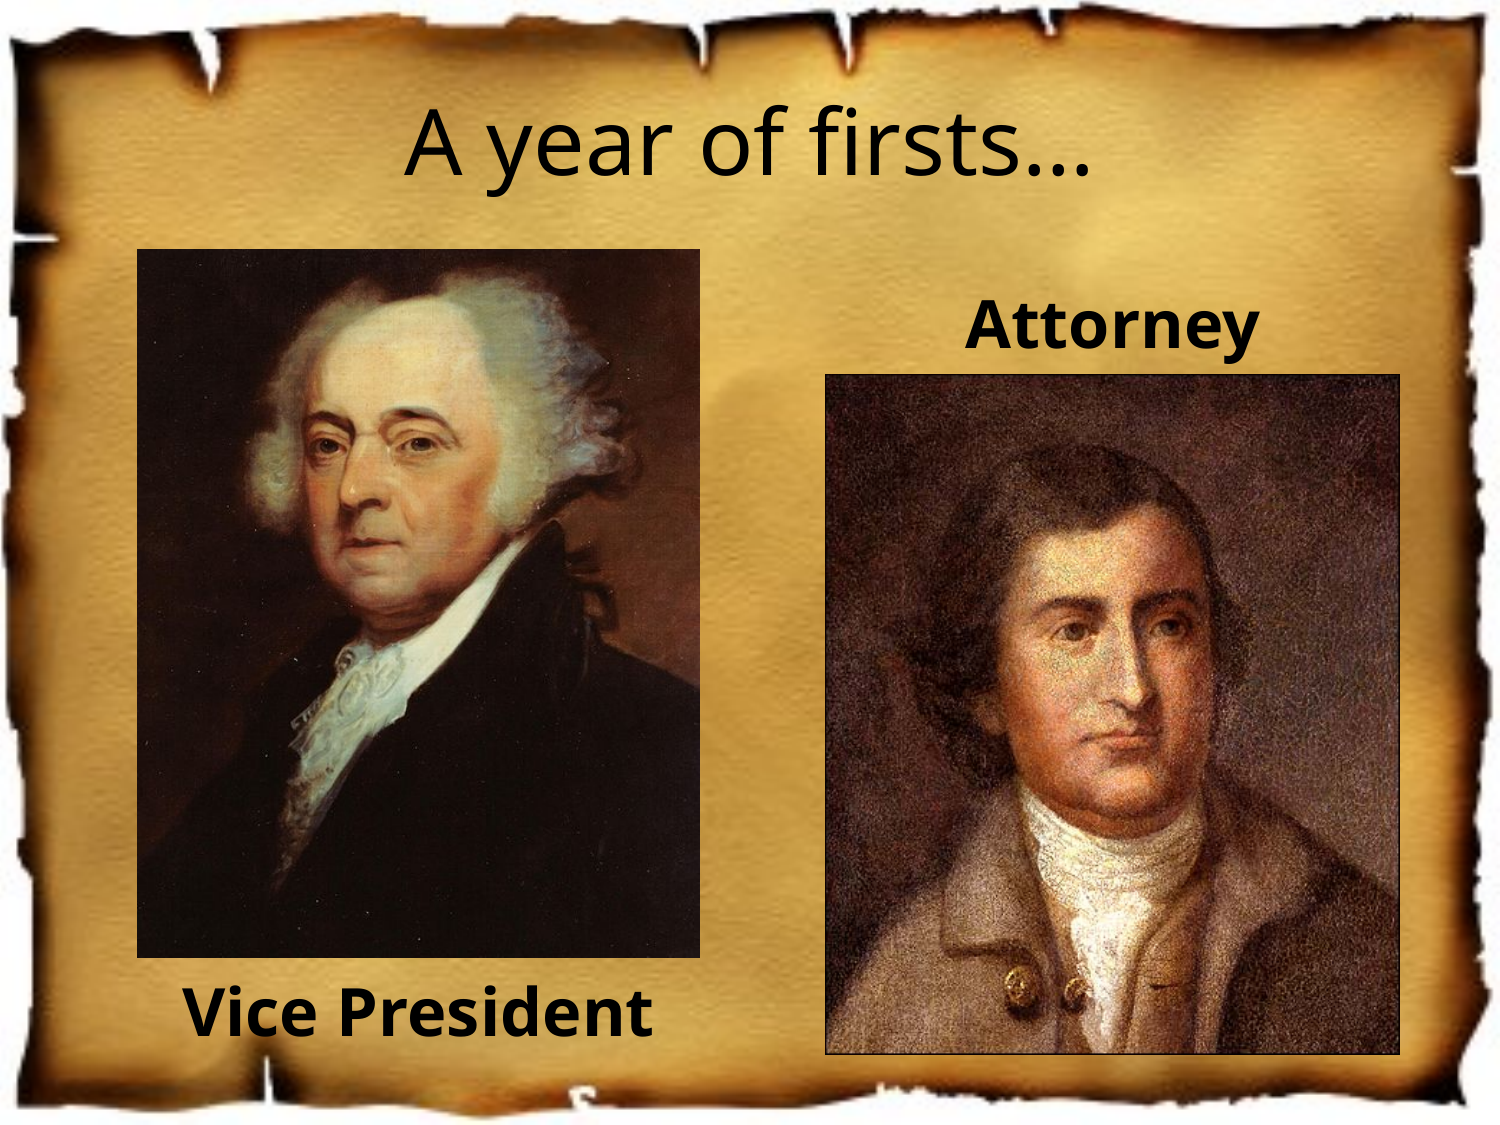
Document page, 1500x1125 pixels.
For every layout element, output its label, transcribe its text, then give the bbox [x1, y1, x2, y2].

text_box Vice President [37, 962, 800, 1058]
text_box Attorney General [825, 274, 1400, 374]
picture [0, 0, 1500, 1125]
title A year of firsts… [75, 45, 1425, 233]
